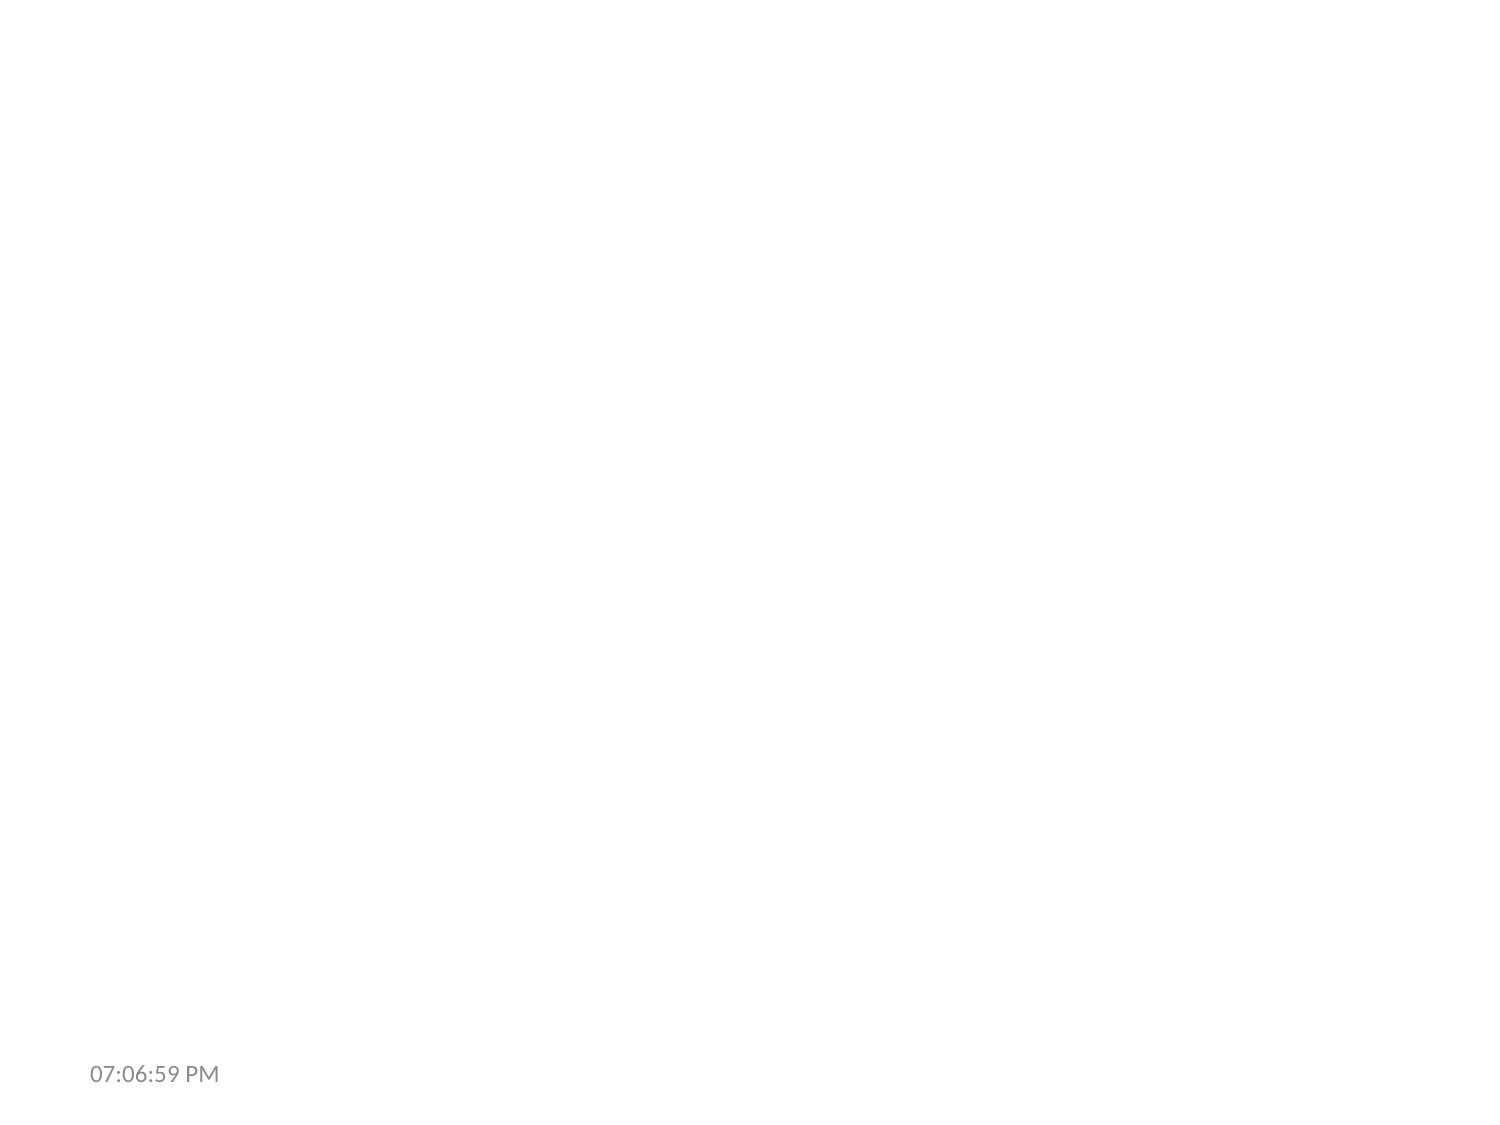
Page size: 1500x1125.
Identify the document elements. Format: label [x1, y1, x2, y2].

slide_number [75, 1042, 425, 1103]
